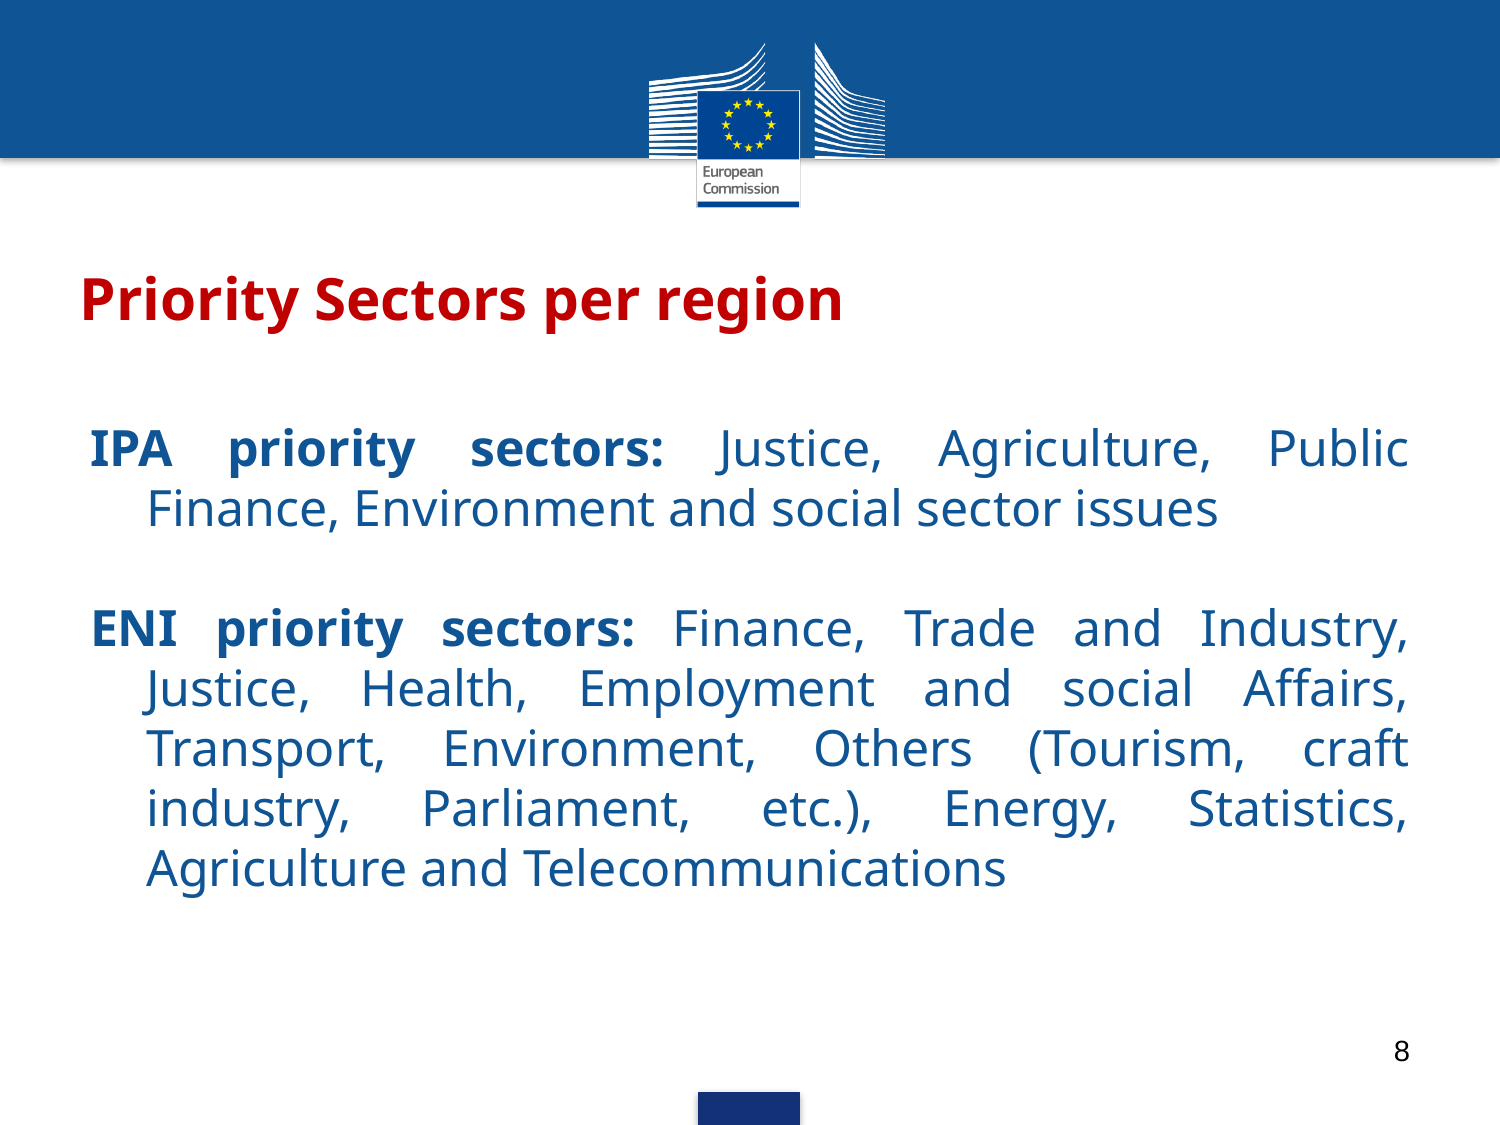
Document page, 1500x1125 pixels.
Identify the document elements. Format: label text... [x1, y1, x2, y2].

list IPA priority sectors: Justice, Agriculture, Public Finance, Environment and social sector issues ENI priority sectors: Finance, Trade and Industry, Justice, Health, Employment and social Affairs, Transport, Environment, Others (Tourism, craft industry, Parliament, etc.), Energy, Statistics, Agriculture and Telecommunications [75, 408, 1425, 988]
slide_number 8 [1074, 1024, 1425, 1103]
picture [649, 42, 885, 208]
title Priority Sectors per region [64, 219, 1415, 374]
